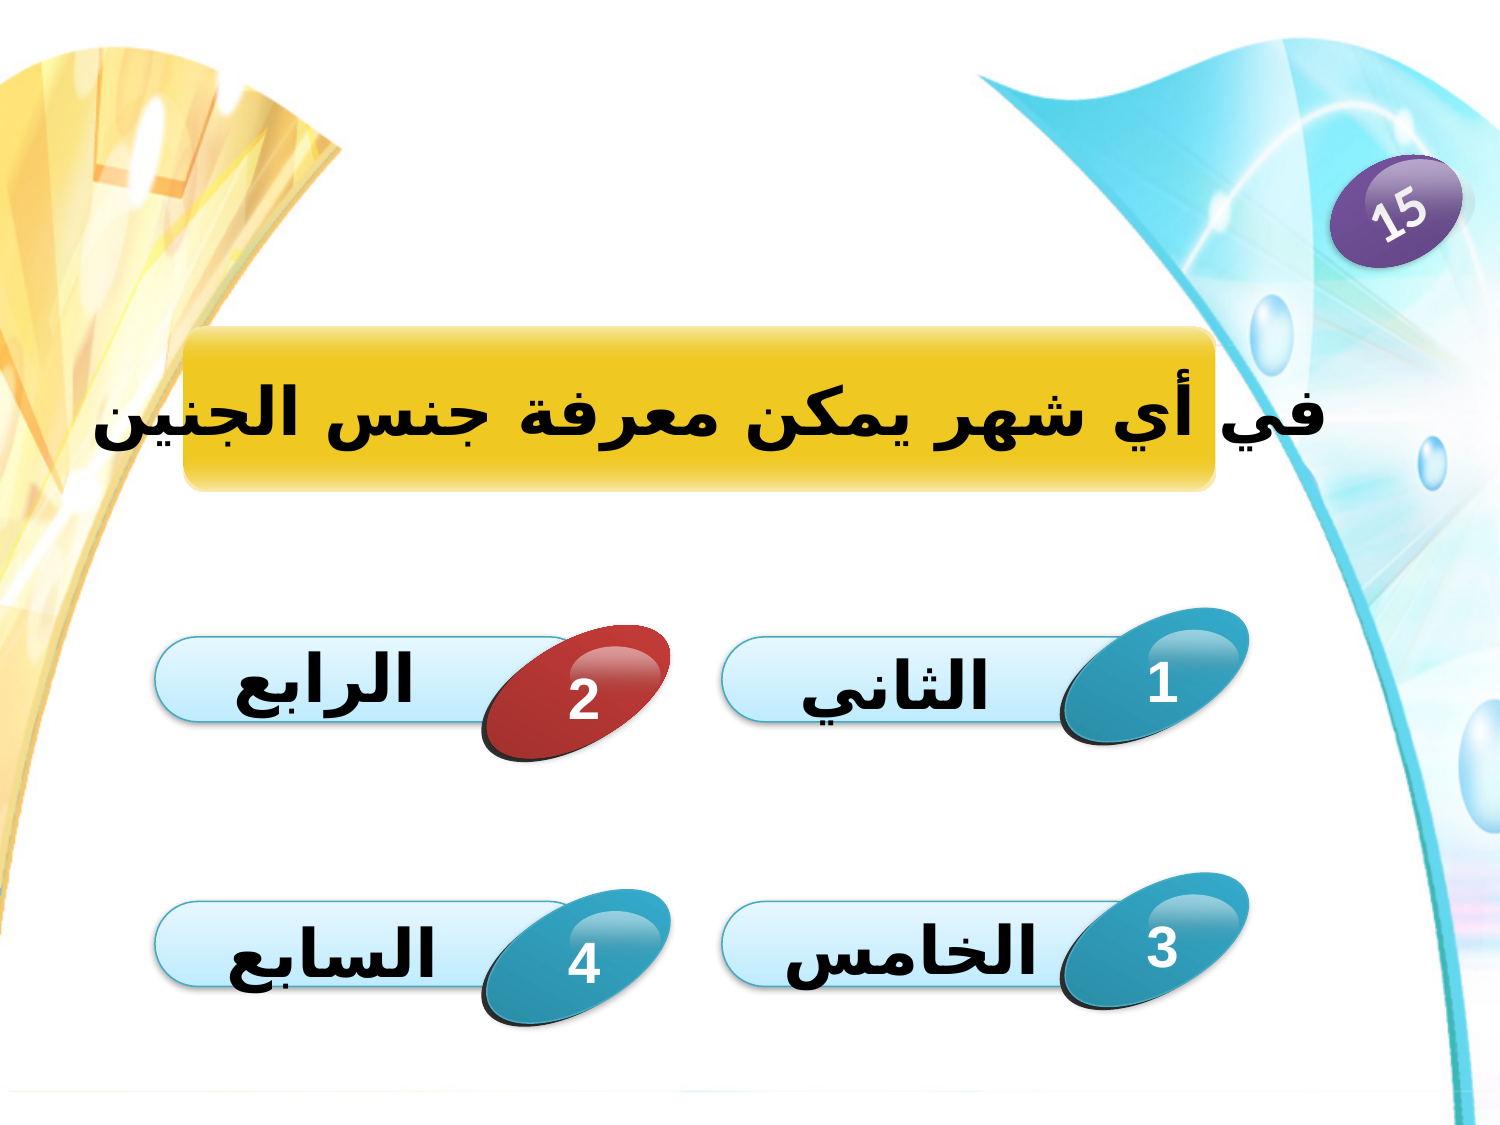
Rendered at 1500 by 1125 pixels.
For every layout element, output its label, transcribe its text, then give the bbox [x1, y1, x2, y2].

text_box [721, 623, 1259, 732]
picture [0, 0, 1500, 1125]
text_box 15 [1330, 178, 1418, 268]
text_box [135, 901, 680, 1036]
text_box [154, 628, 680, 747]
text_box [691, 888, 1259, 997]
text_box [182, 325, 1216, 492]
